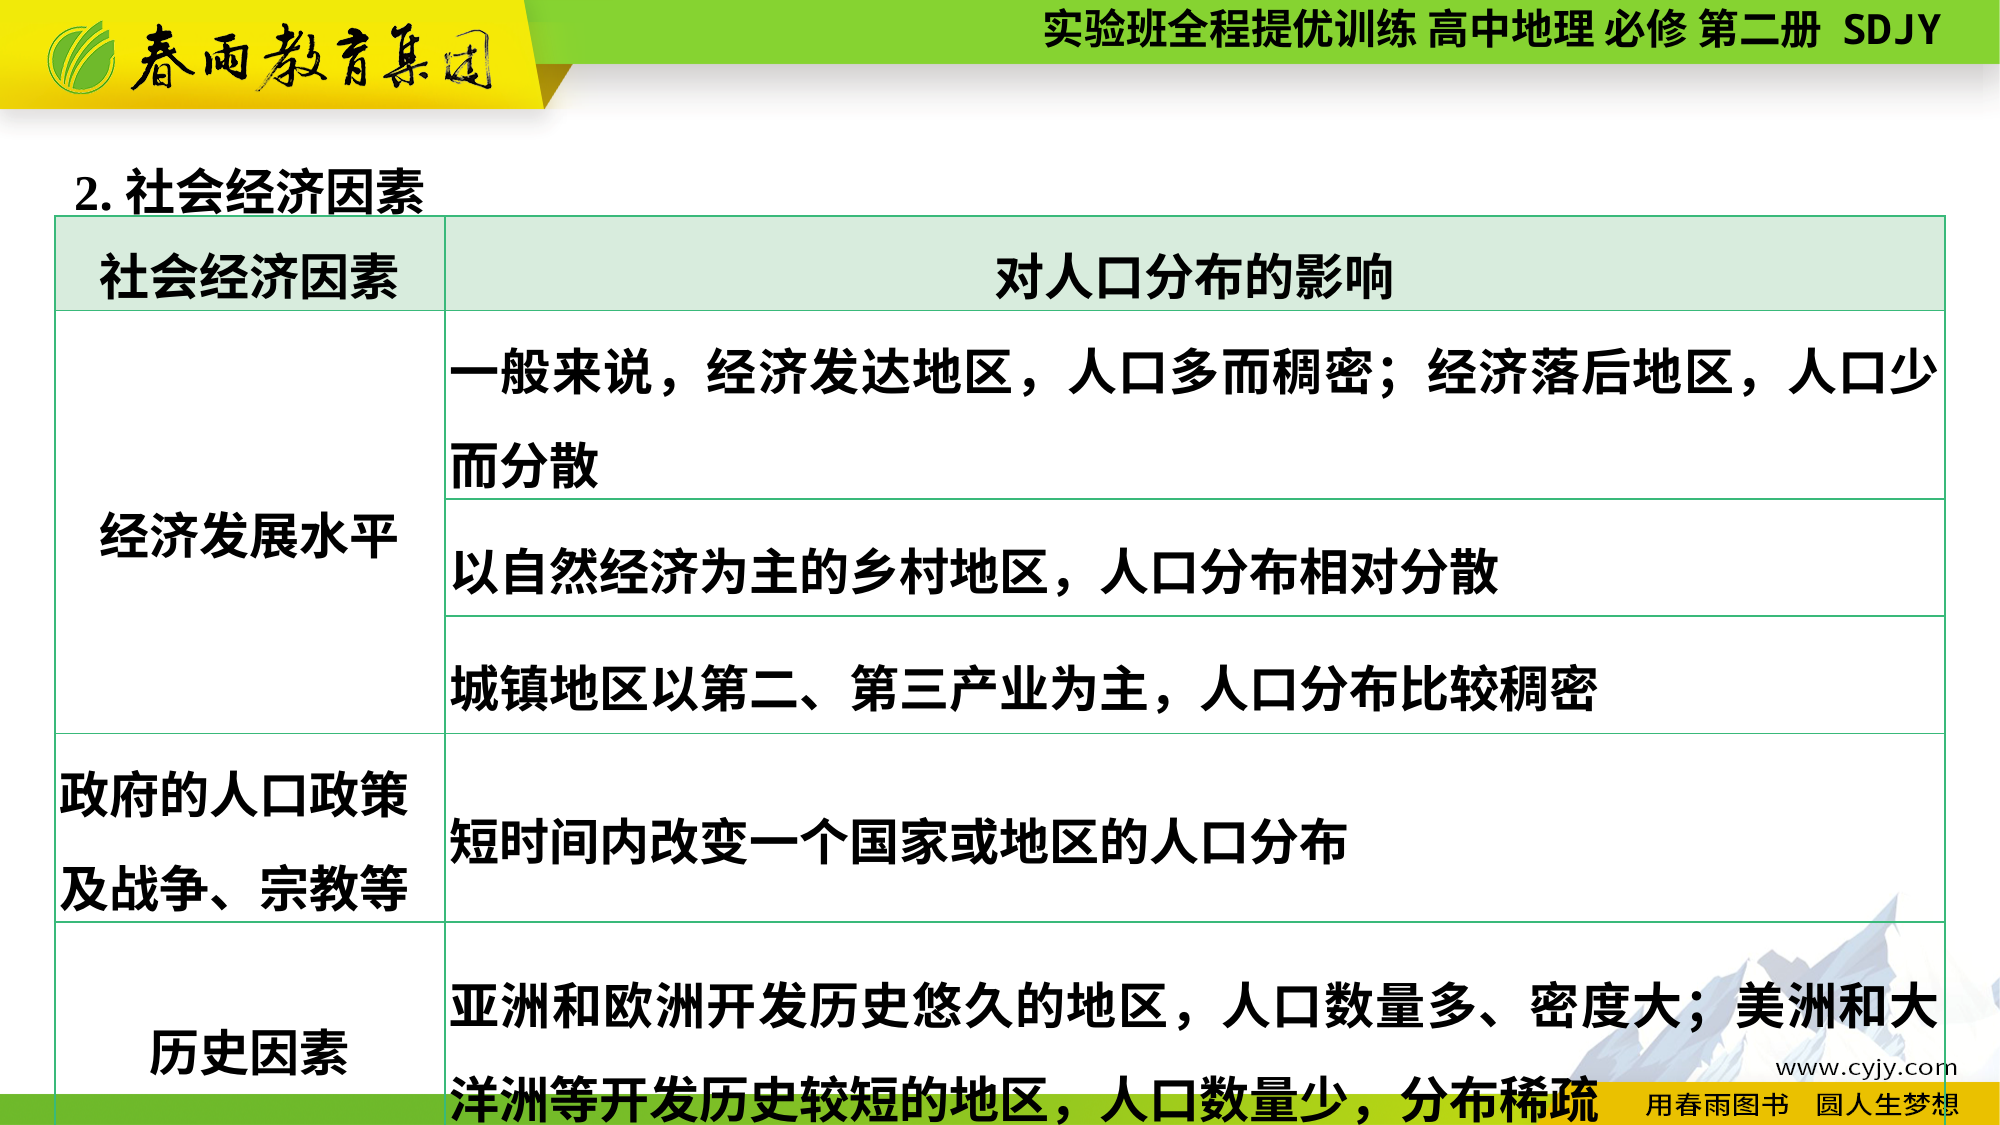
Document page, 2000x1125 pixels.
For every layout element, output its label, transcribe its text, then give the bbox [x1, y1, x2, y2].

table_cell 历史因素 [56, 923, 444, 1125]
list 2.社会经济因素 [59, 122, 1944, 215]
table_cell 一般来说，经济发达地区，人口多而稠密；经济落后地区，人口少而分散 [446, 311, 1944, 498]
table_cell 亚洲和欧洲开发历史悠久的地区，人口数量多、密度大；美洲和大洋洲等开发历史较短的地区，人口数量少，分布稀疏 [446, 923, 1944, 1125]
table_header 对人口分布的影响 [446, 217, 1944, 310]
picture [0, 0, 2000, 1125]
table_cell 以自然经济为主的乡村地区，人口分布相对分散 [446, 500, 1944, 615]
table_cell 政府的人口政策及战争、宗教等 [56, 734, 444, 921]
table_cell 短时间内改变一个国家或地区的人口分布 [446, 734, 1944, 921]
table_header 社会经济因素 [56, 217, 444, 310]
table_cell 城镇地区以第二、第三产业为主，人口分布比较稠密 [446, 617, 1944, 733]
table_cell 经济发展水平 [56, 311, 444, 733]
